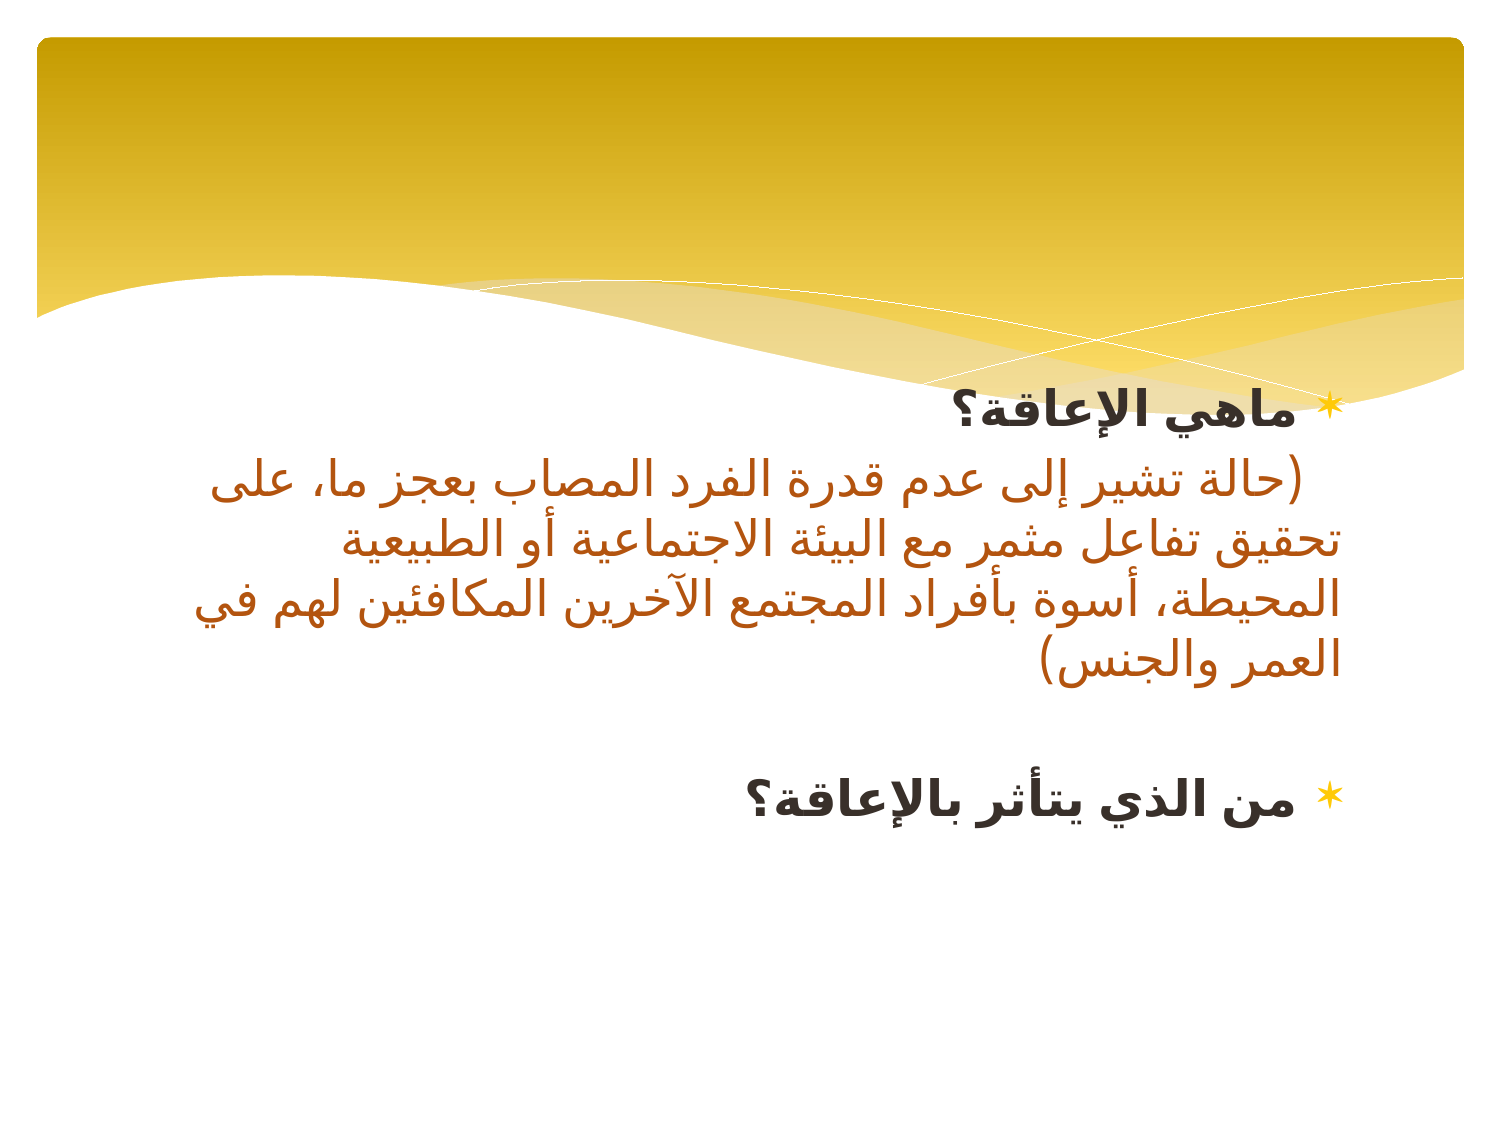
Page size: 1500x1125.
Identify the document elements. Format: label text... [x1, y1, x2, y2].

list ماهي الإعاقة؟ (حالة تشير إلى عدم قدرة الفرد المصاب بعجز ما، على تحقيق تفاعل مثمر مع البيئة الاجتماعية أو الطبيعية المحيطة، أسوة بأفراد المجتمع الآخرين المكافئين لهم في العمر والجنس) من الذي يتأثر بالإعاقة؟ [143, 369, 1359, 1005]
